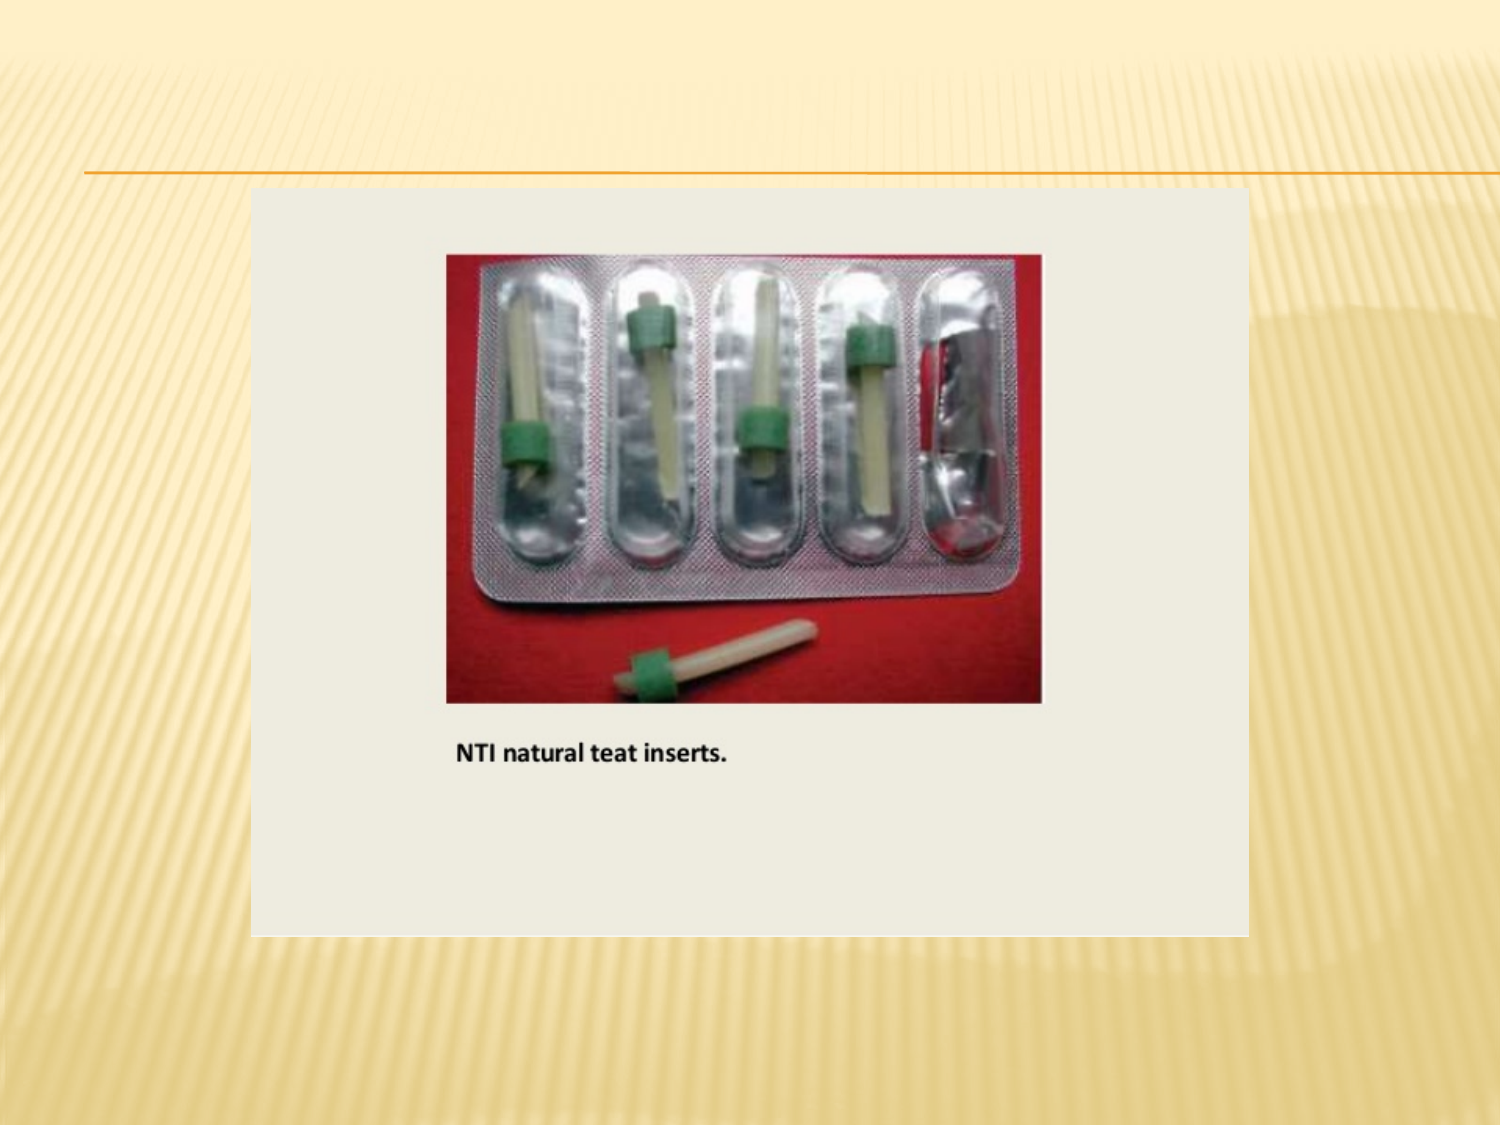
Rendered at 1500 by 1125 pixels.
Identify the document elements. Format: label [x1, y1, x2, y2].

picture [251, 187, 1249, 937]
